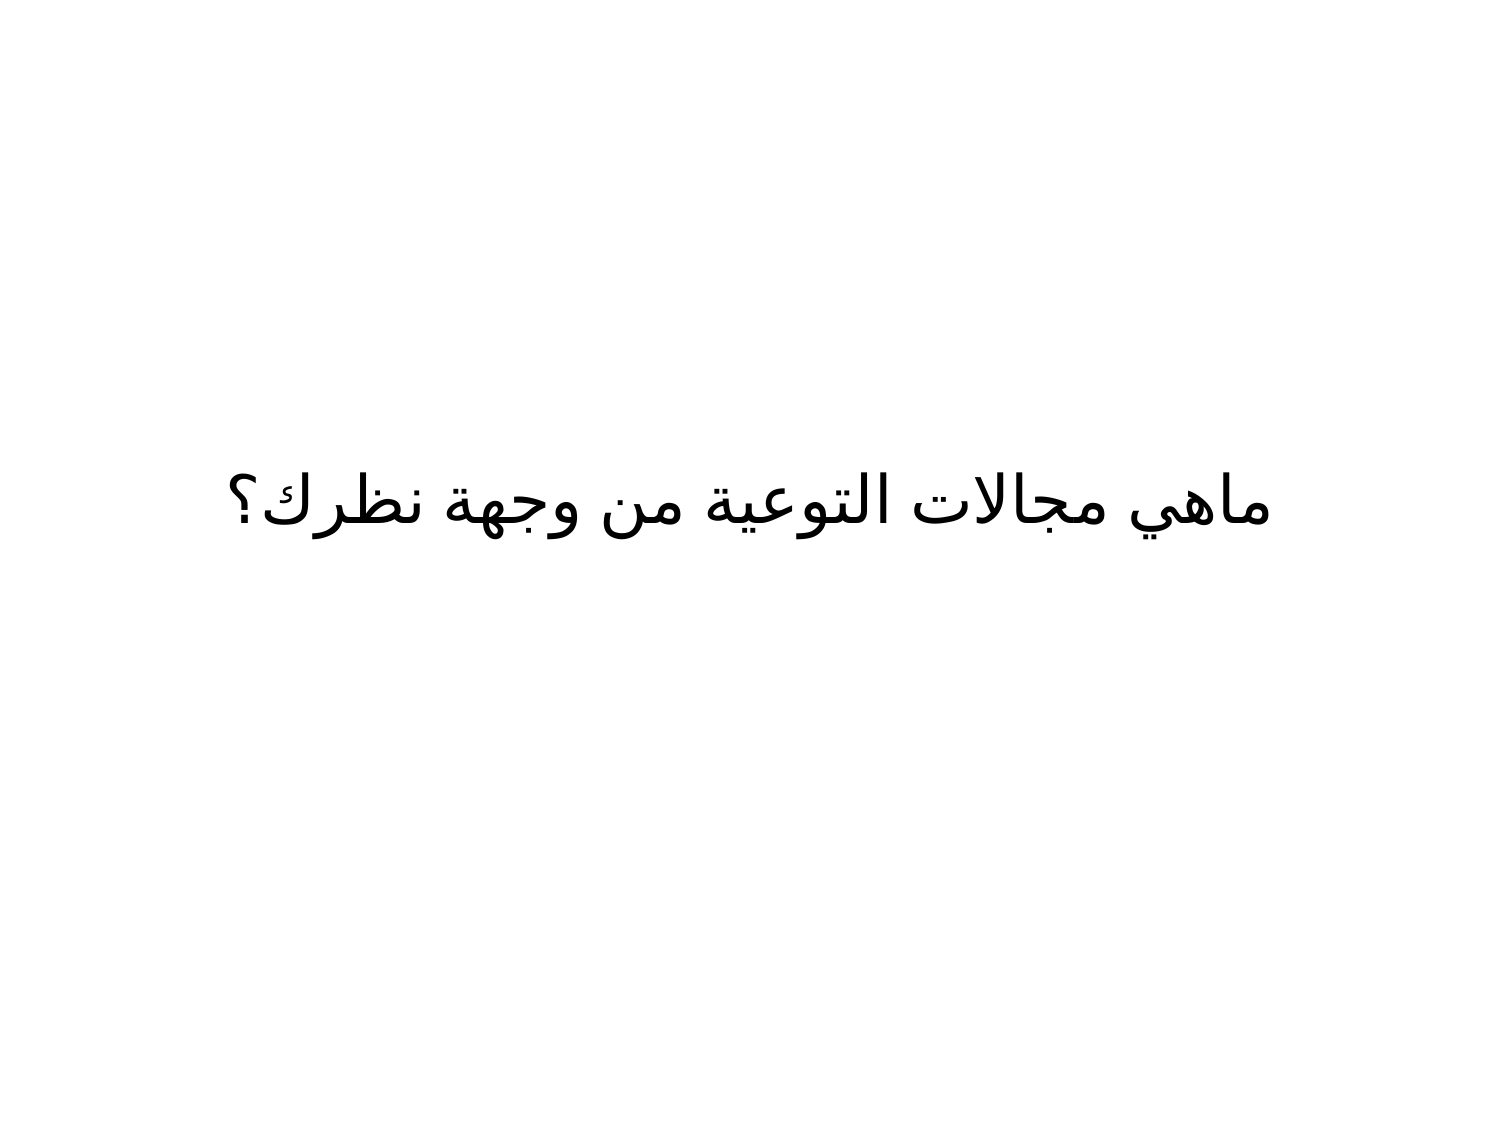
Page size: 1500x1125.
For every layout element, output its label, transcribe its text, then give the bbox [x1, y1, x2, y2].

list ماهي مجالات التوعية من وجهة نظرك؟ [75, 262, 1425, 1005]
